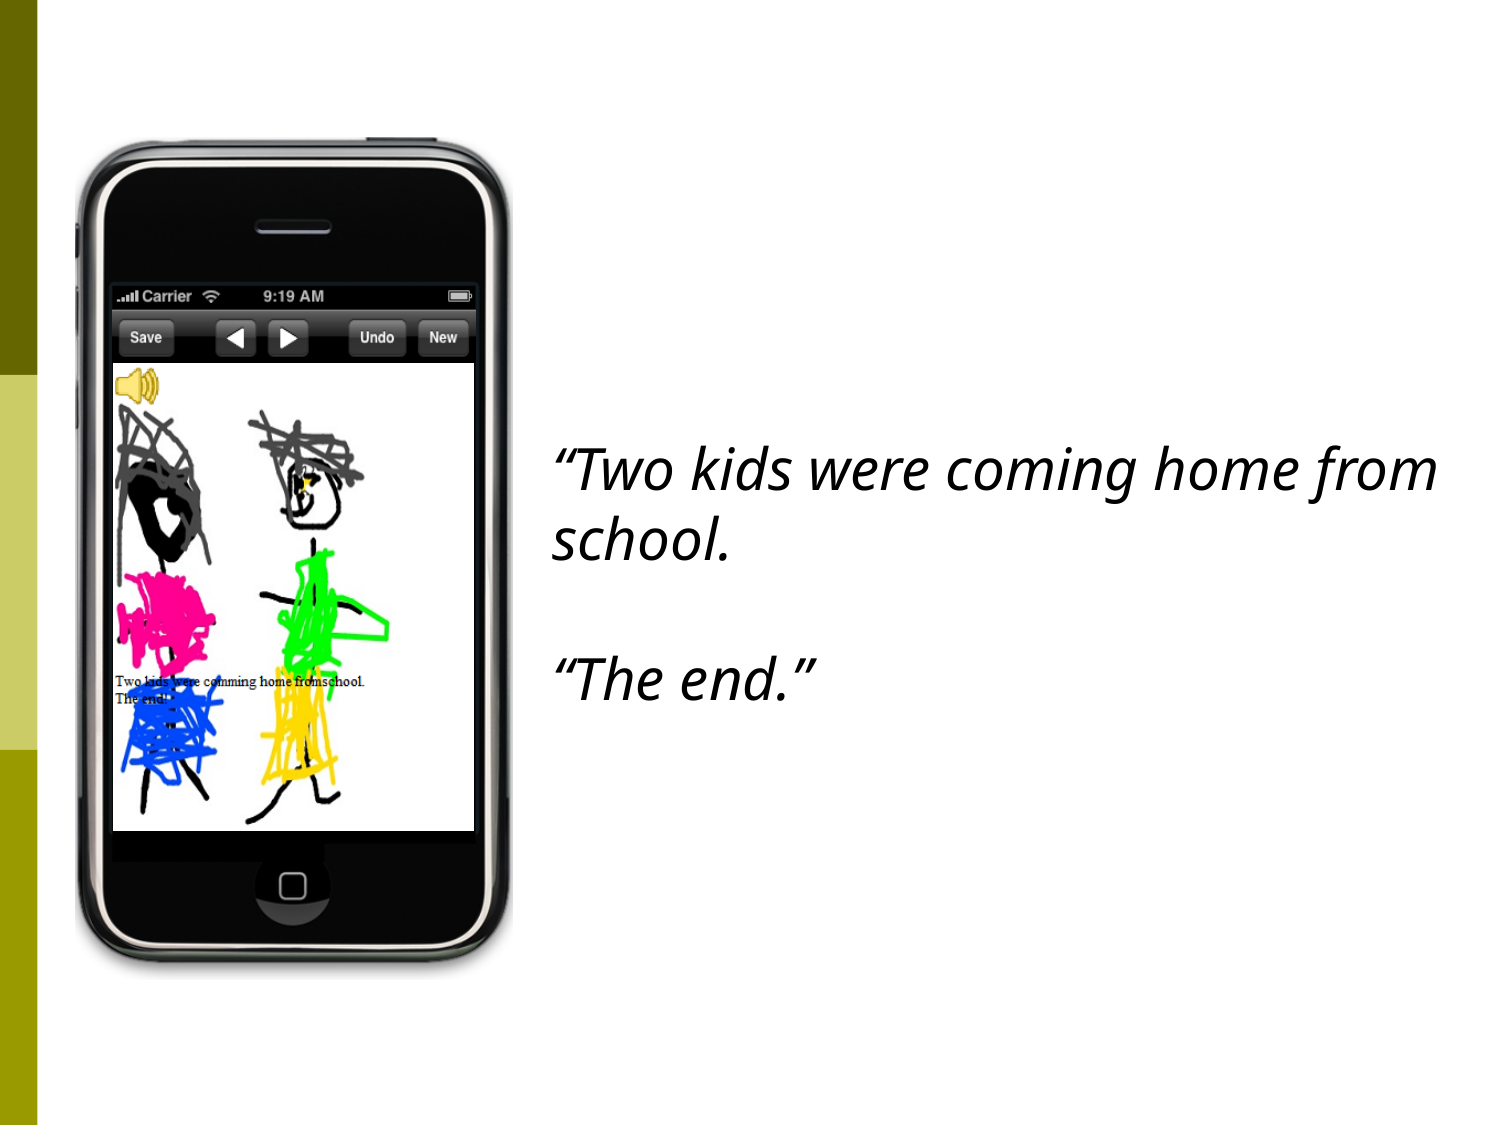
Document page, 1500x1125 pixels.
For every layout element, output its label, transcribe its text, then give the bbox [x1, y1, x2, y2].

text_box “Two kids were coming home from school. “The end.” [537, 424, 1463, 720]
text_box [74, 137, 513, 980]
